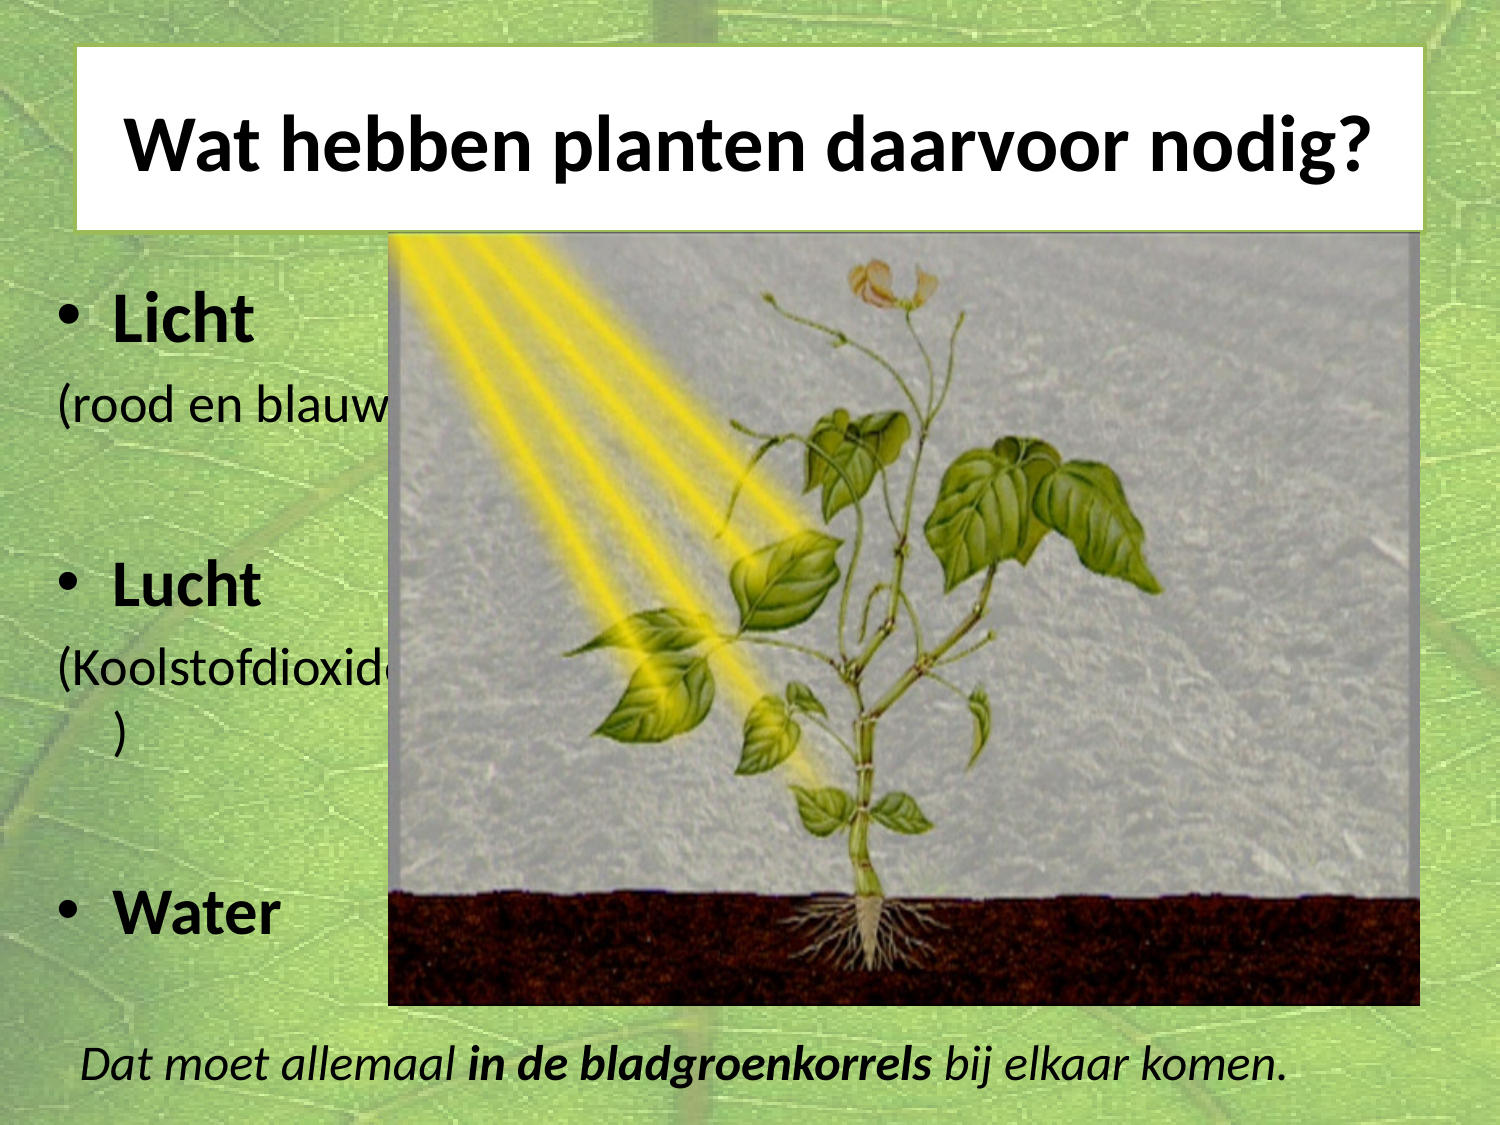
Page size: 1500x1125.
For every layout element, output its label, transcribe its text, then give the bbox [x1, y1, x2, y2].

title Wat hebben planten daarvoor nodig? [73, 43, 1427, 235]
list Licht (rood en blauw) Lucht (Koolstofdioxide) Water [41, 262, 383, 1005]
text_box Dat moet allemaal in de bladgroenkorrels bij elkaar komen. [64, 1023, 1459, 1098]
picture [388, 232, 1420, 1006]
